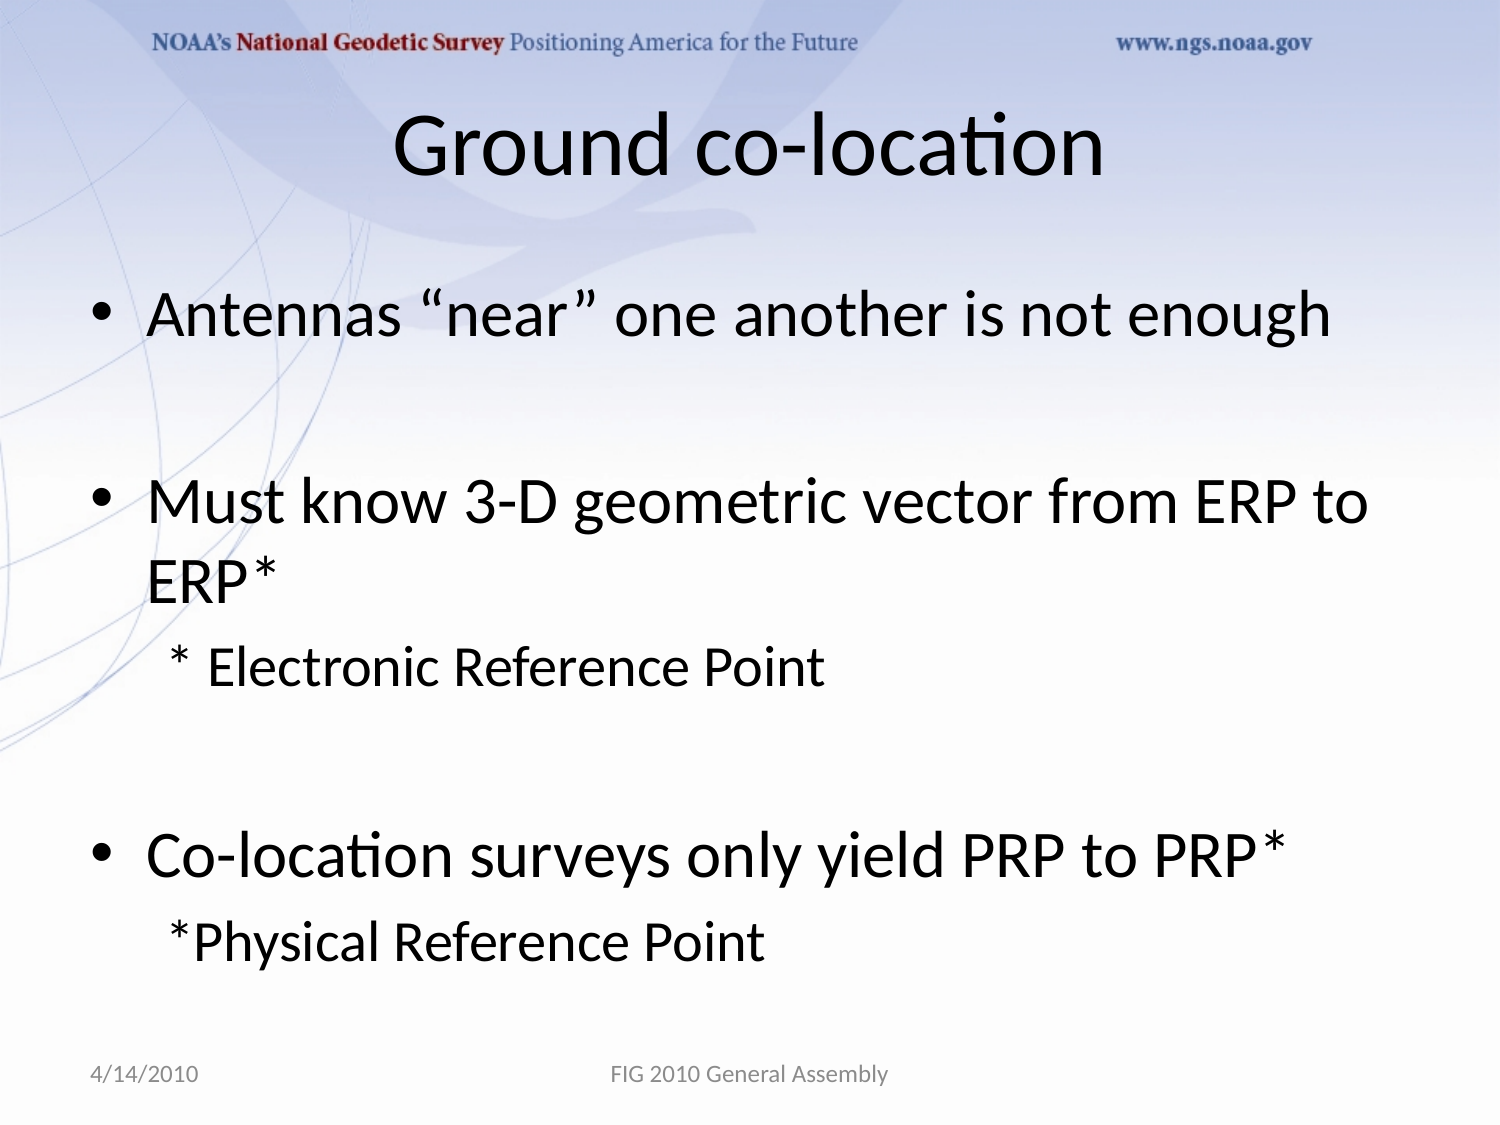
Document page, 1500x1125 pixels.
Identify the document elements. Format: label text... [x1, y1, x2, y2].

title Ground co-location [74, 44, 1426, 233]
picture [0, 0, 1500, 1125]
footer FIG 2010 General Assembly [512, 1042, 988, 1103]
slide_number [75, 1042, 425, 1103]
list Antennas “near” one another is not enough Must know 3-D geometric vector from ERP to ERP* * Electronic Reference Point Co-location surveys only yield PRP to PRP* *Physical Reference Point [74, 262, 1426, 1006]
